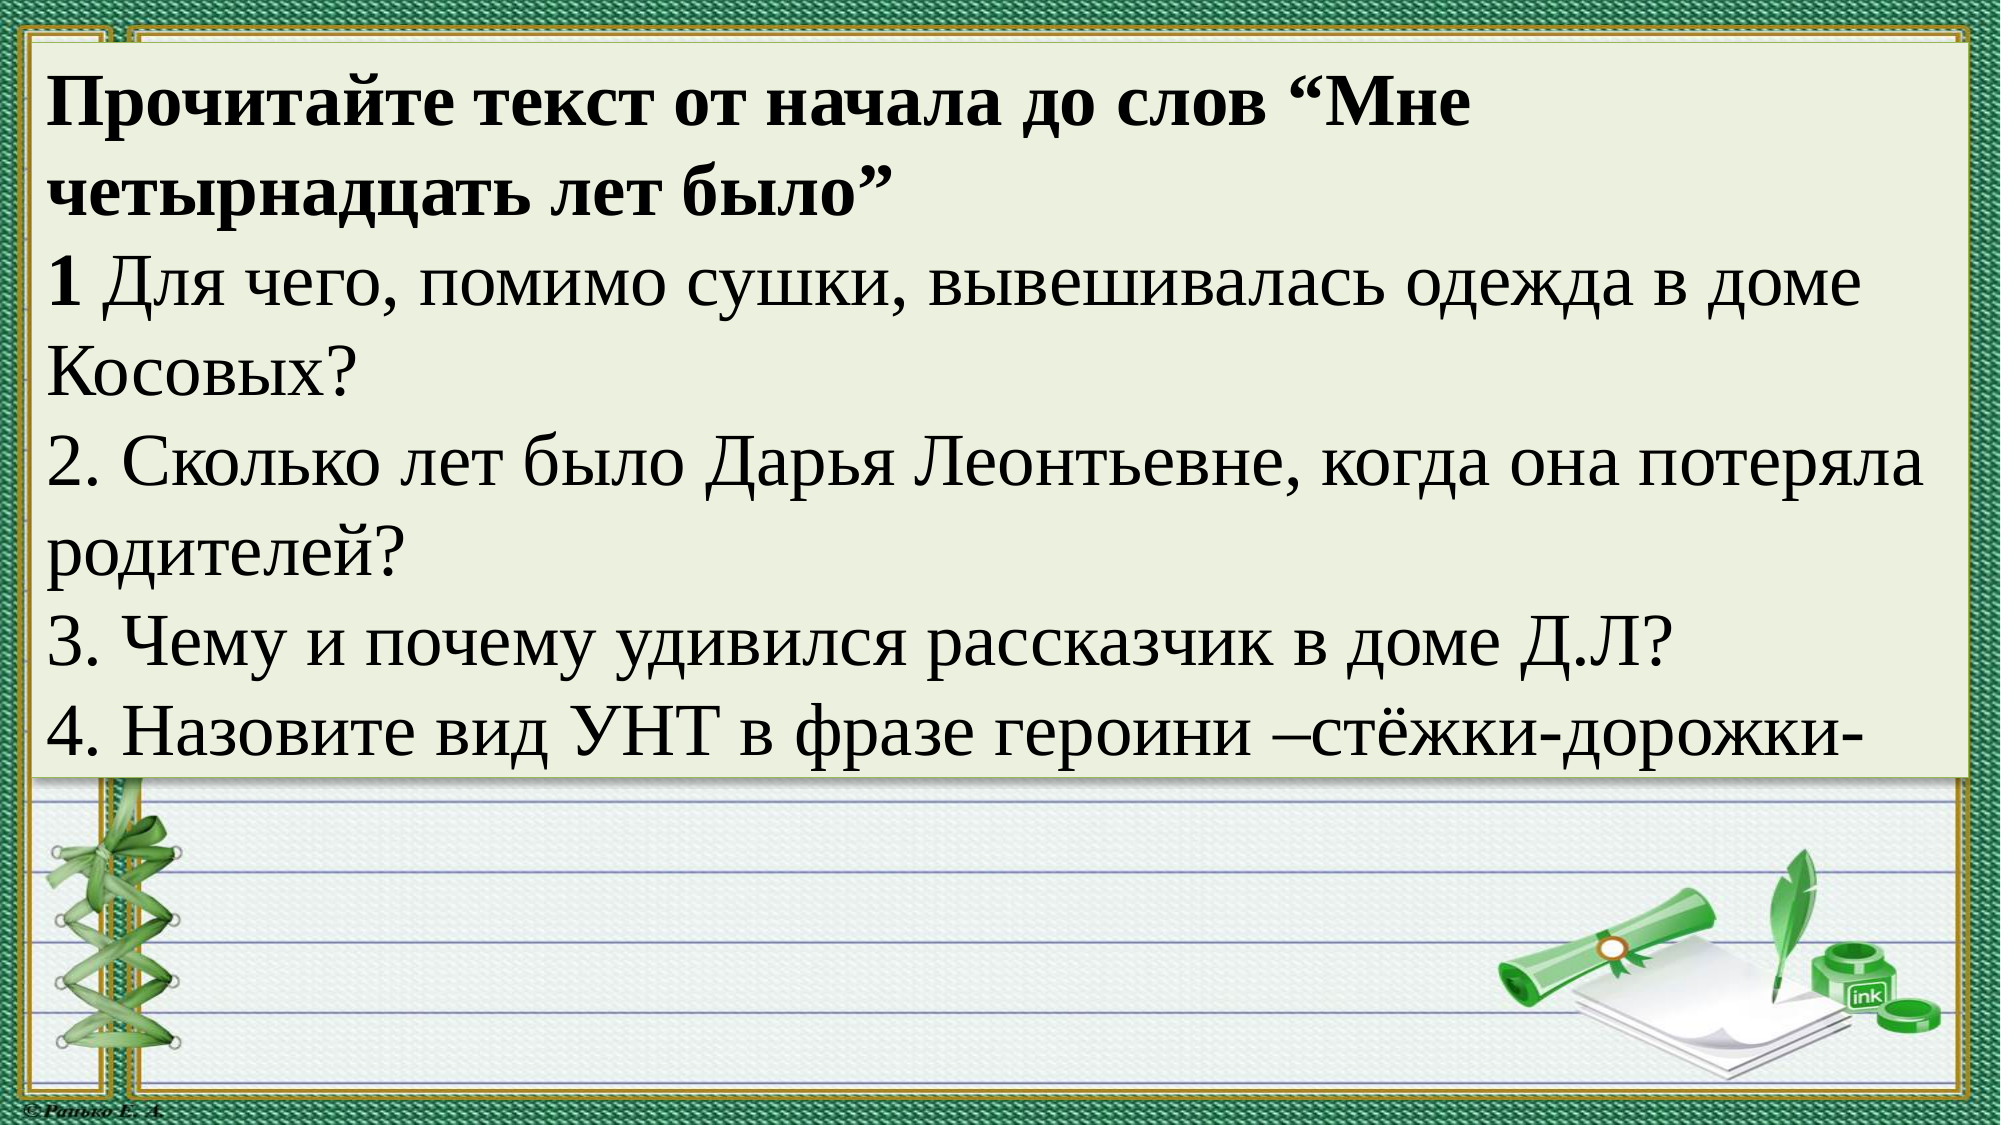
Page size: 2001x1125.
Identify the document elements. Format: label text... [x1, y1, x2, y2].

text_box Прочитайте текст от начала до слов “Мне четырнадцать лет было” 1 Для чего, помимо сушки, вывешивалась одежда в доме Косовых? 2. Сколько лет было Дарья Леонтьевне, когда она потеряла родителей? 3. Чему и почему удивился рассказчик в доме Д.Л? 4. Назовите вид УНТ в фразе героини –стёжки-дорожки- [31, 42, 1969, 778]
picture [0, 0, 2001, 1125]
